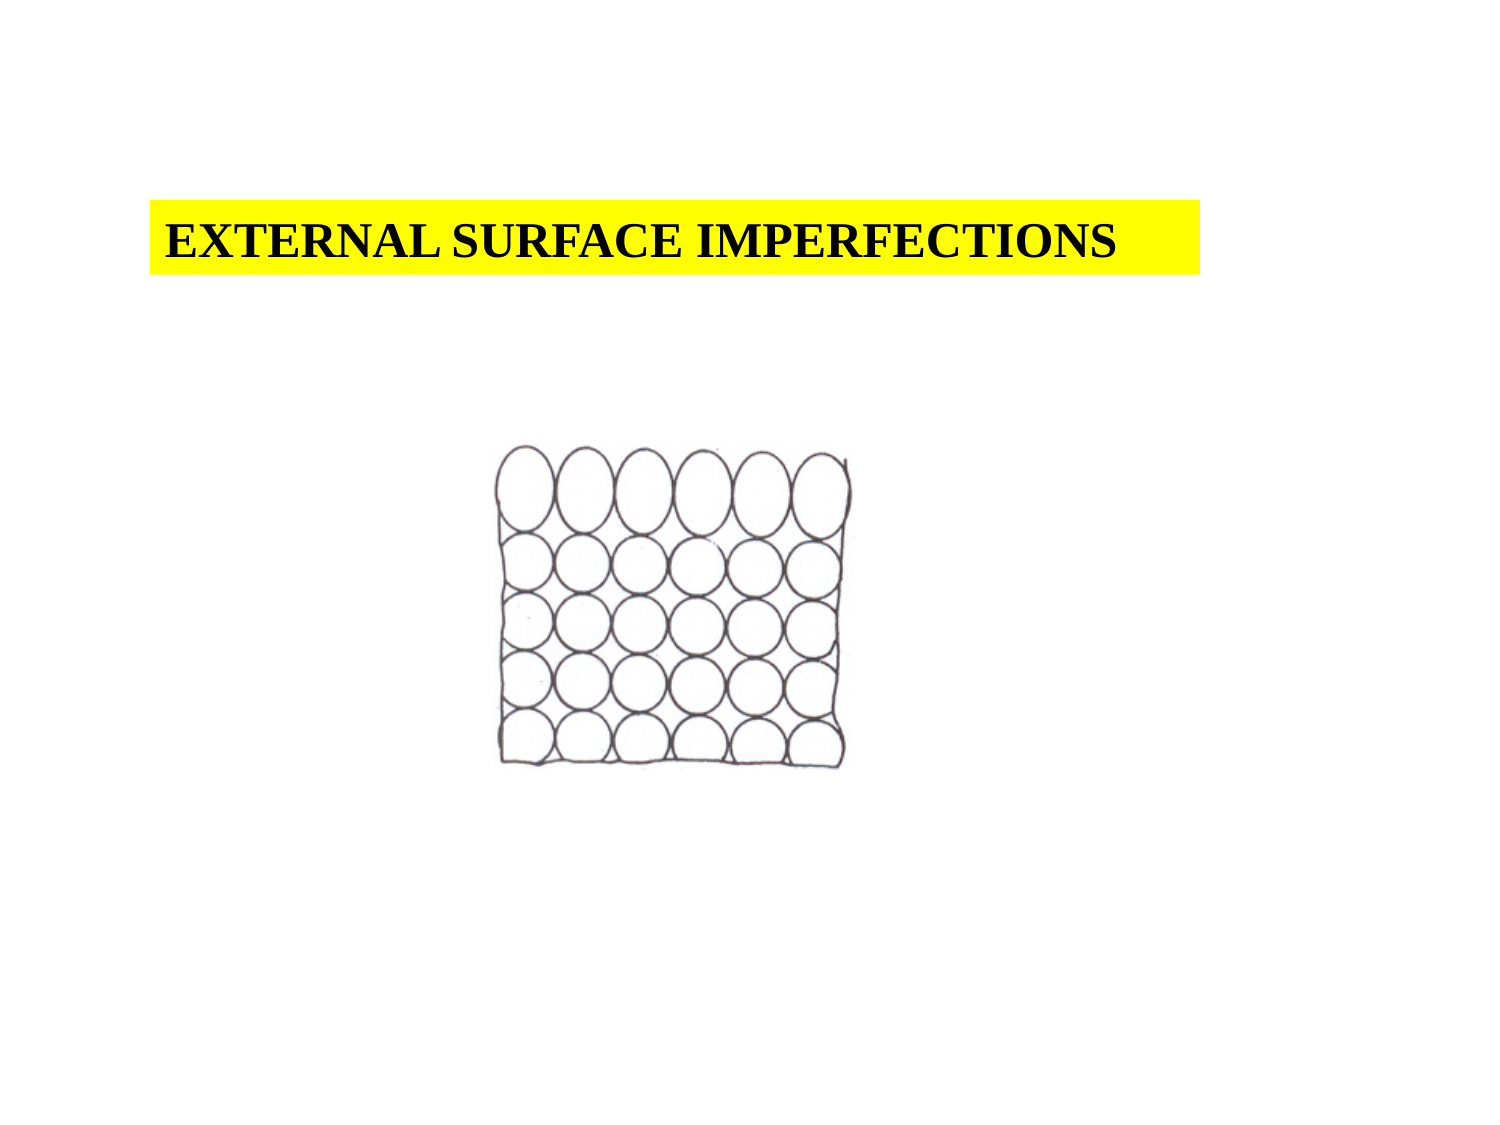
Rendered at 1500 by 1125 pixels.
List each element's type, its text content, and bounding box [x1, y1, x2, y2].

picture [493, 441, 857, 770]
text_box EXTERNAL SURFACE IMPERFECTIONS [149, 199, 1200, 275]
